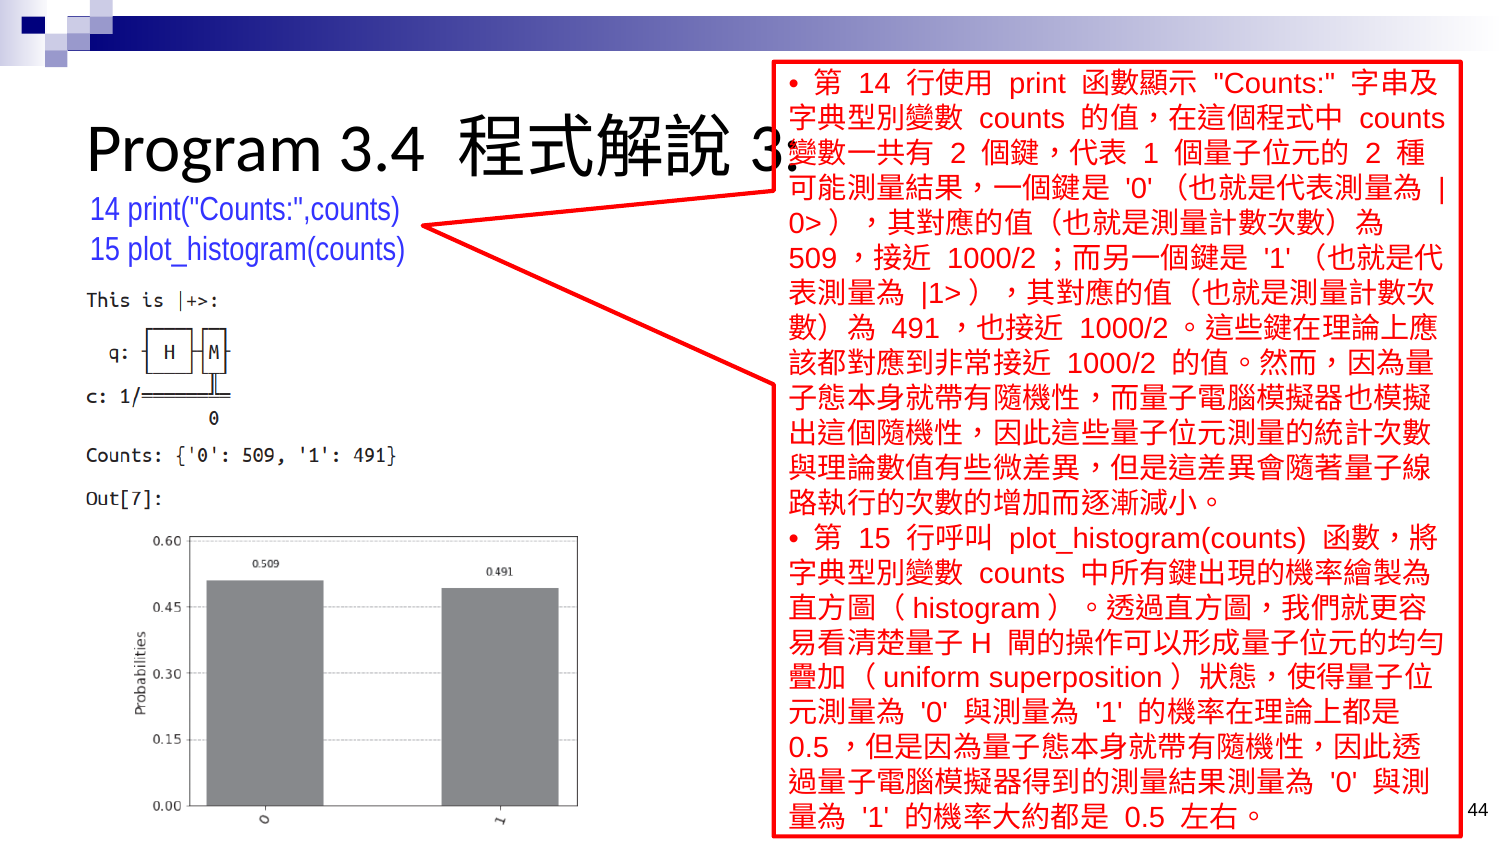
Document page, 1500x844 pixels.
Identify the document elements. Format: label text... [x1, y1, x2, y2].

title Program 3.4 程式解說3: [75, 59, 772, 180]
picture [74, 279, 590, 837]
text_box 14 print("Counts:",counts) 15 plot_histogram(counts) [74, 180, 771, 275]
slide_number 44 [1463, 796, 1500, 827]
text_box • 第 14 行使用 print 函數顯示 "Counts:" 字串及字典型別變數 counts 的值，在這個程式中 counts 變數一共有 2 個鍵，代表 1 個量子位元的 2 種可能測量結果，一個鍵是 '0'（也就是代表測量為 |0>），其對應的值（也就是測量計數次數）為509，接近 1000/2；而另一個鍵是 '1'（也就是代表測量為 |1>），其對應的值（也就是測量計數次數）為 491，也接近 1000/2。這些鍵在理論上應該都對應到非常接近 1000/2 的值。然而，因為量子態本身就帶有隨機性，而量子電腦模擬器也模擬出這個隨機性，因此這些量子位元測量的統計次數與理論數值有些微差異，但是這差異會隨著量子線路執行的次數的增加而逐漸減小。 • 第 15 行呼叫 plot_histogram(counts) 函數，將字典型別變數 counts 中所有鍵出現的機率繪製為直方圖（histogram）。透過直方圖，我們就更容易看清楚量子H 閘的操作可以形成量子位元的均勻疊加（uniform superposition）狀態，使得量子位元測量為 '0' 與測量為 '1' 的機率在理論上都是 0.5，但是因為量子態本身就帶有隨機性，因此透過量子電腦模擬器得到的測量結果測量為 '0' 與測量為 '1' 的機率大約都是 0.5 左右。 [420, 59, 1463, 839]
